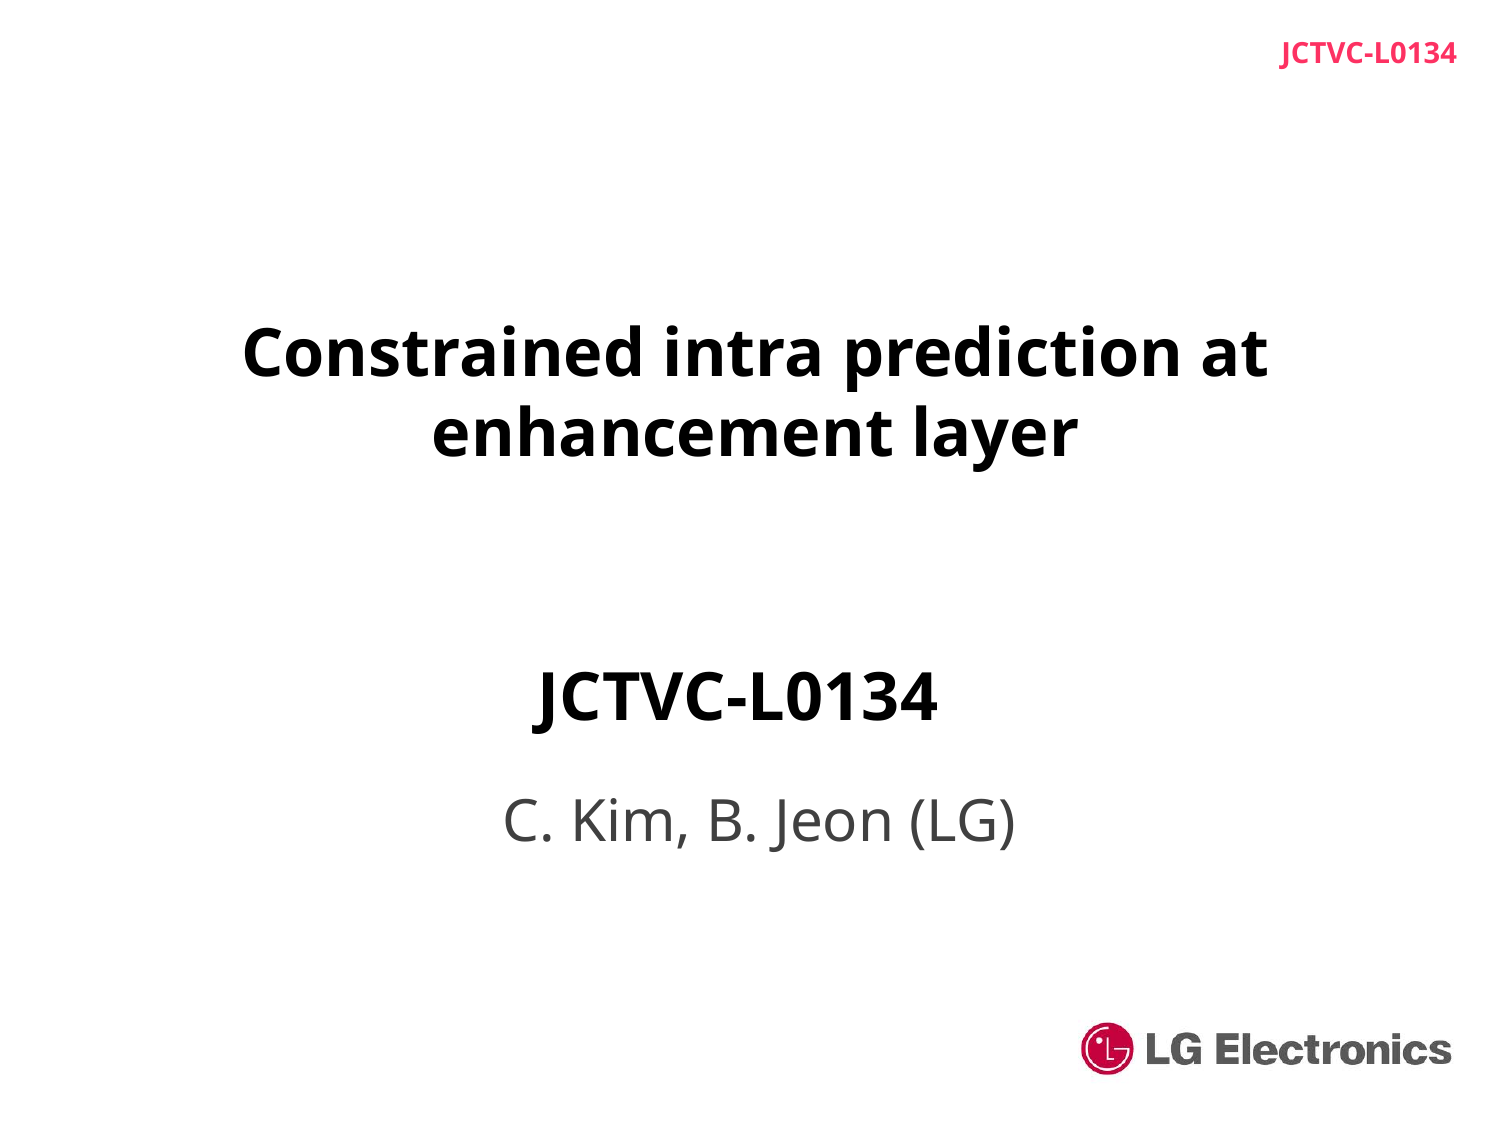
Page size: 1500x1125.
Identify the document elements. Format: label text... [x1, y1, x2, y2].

subtitle C. Kim, B. Jeon (LG) [234, 775, 1285, 858]
text_box JCTVC-L0134 [492, 646, 985, 742]
title Constrained intra prediction at enhancement layer [58, 269, 1454, 511]
picture [1078, 1007, 1454, 1091]
text_box JCTVC-L0134 [1241, 27, 1472, 77]
